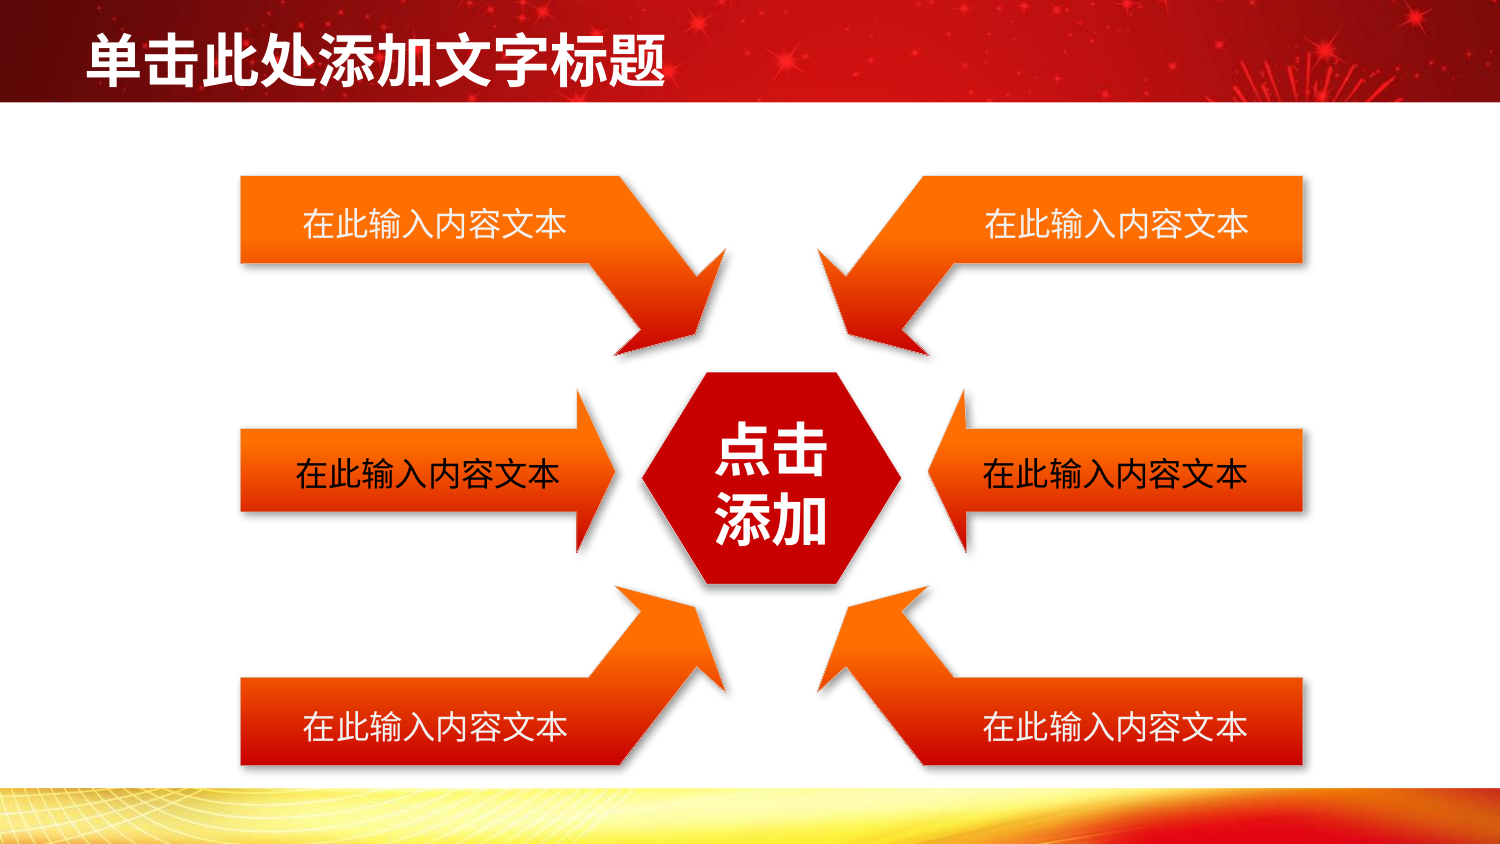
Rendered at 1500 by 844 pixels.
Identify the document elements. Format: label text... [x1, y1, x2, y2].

text_box 在此输入内容文本 [244, 195, 627, 251]
text_box 在此输入内容文本 [245, 698, 626, 754]
text_box [817, 585, 1303, 766]
text_box [941, 501, 1303, 553]
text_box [641, 372, 902, 585]
picture [0, 0, 1500, 102]
text_box [817, 175, 1303, 356]
text_box 在此输入内容文本 [917, 445, 1314, 501]
text_box [939, 388, 1303, 445]
text_box [240, 388, 604, 445]
text_box [240, 585, 727, 766]
picture [0, 789, 1500, 844]
text_box 在此输入内容文本 [230, 445, 627, 501]
text_box 在此输入内容文本 [927, 195, 1308, 251]
text_box [240, 175, 727, 356]
text_box 在此输入内容文本 [927, 698, 1304, 754]
text_box [240, 501, 602, 553]
